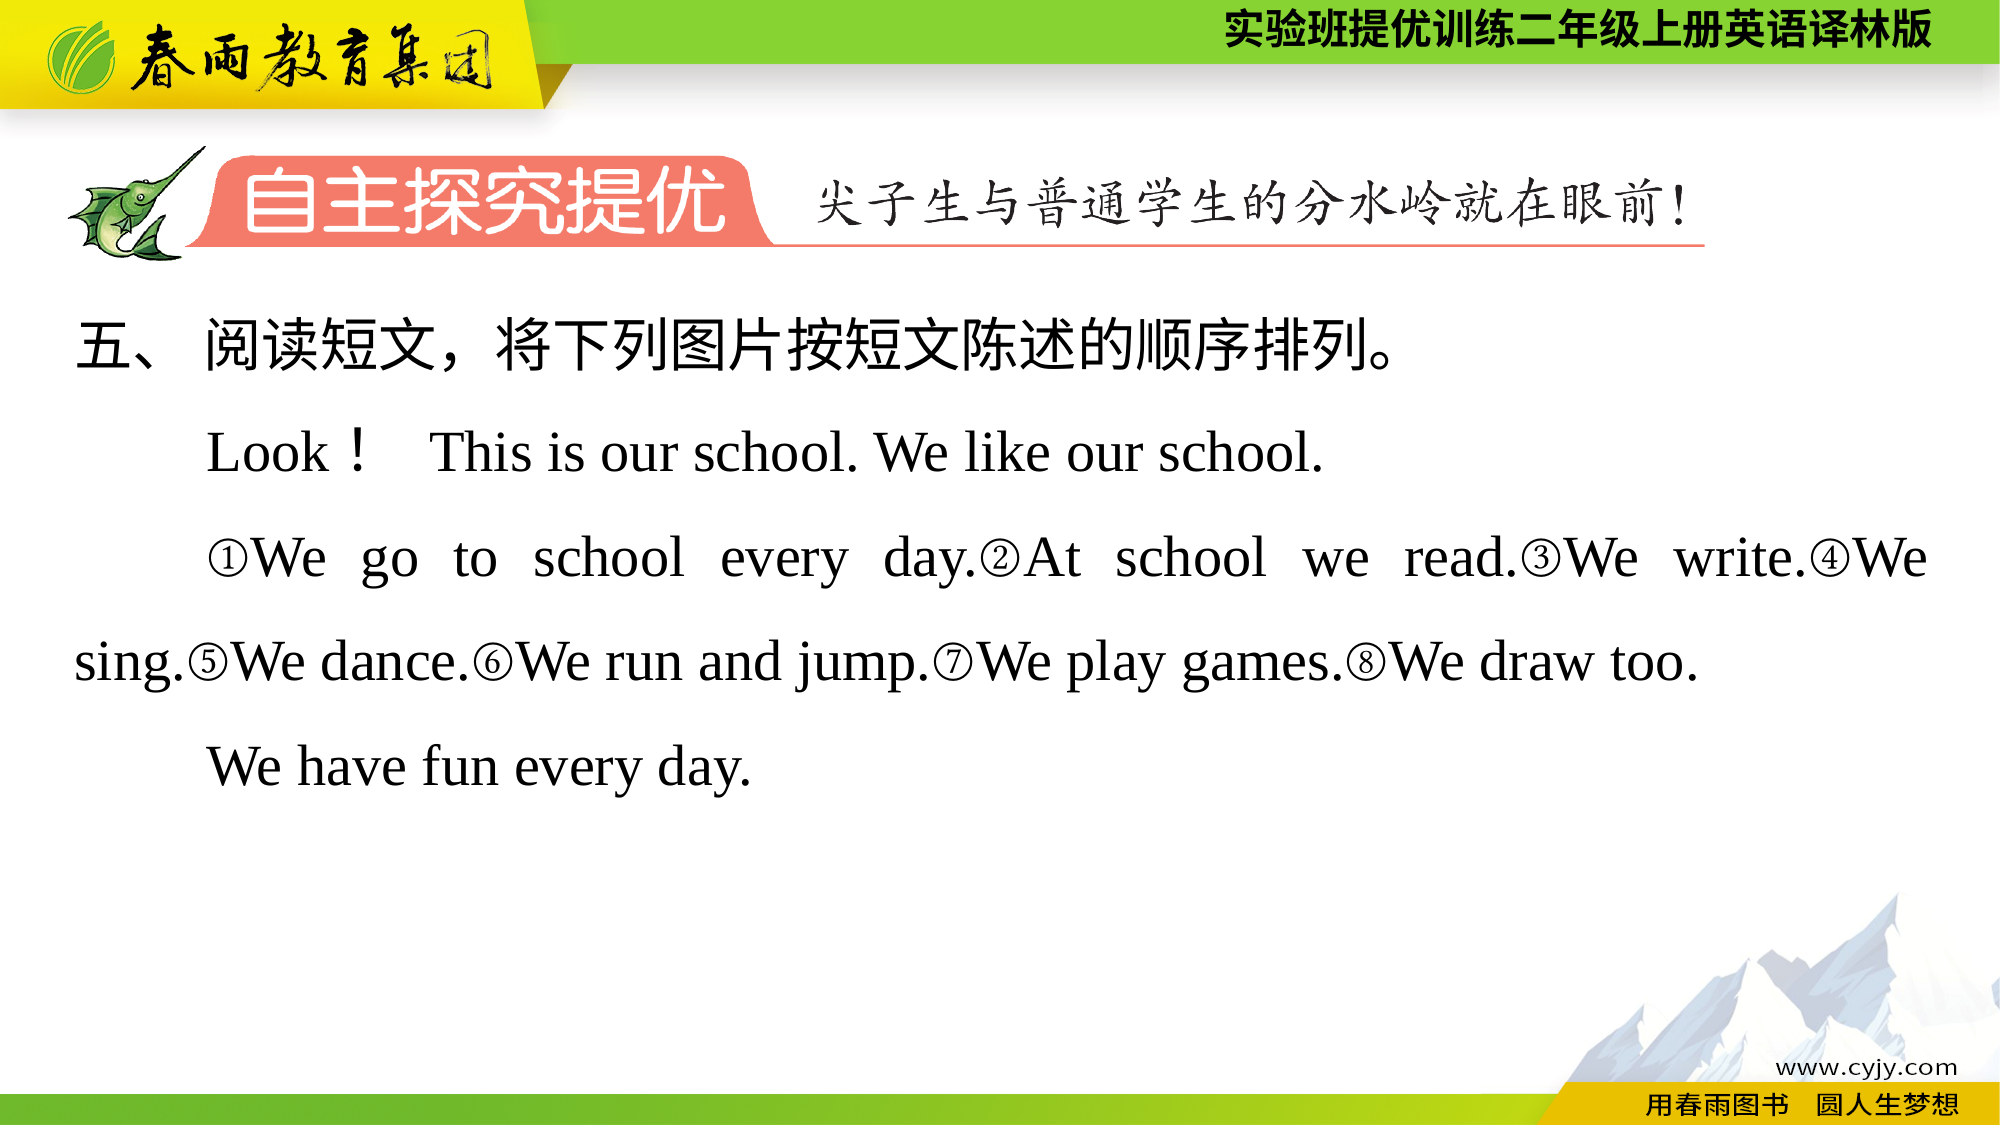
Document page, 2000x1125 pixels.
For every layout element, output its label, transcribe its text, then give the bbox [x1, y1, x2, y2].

picture [0, 0, 2000, 1125]
list 五、 阅读短文，将下列图片按短文陈述的顺序排列。 Look！ This is our school. We like our school. ①We go to school every day.②At school we read.③We write.④We sing.⑤We dance.⑥We run and jump.⑦We play games.⑧We draw too. We have fun every day. [59, 265, 1944, 811]
